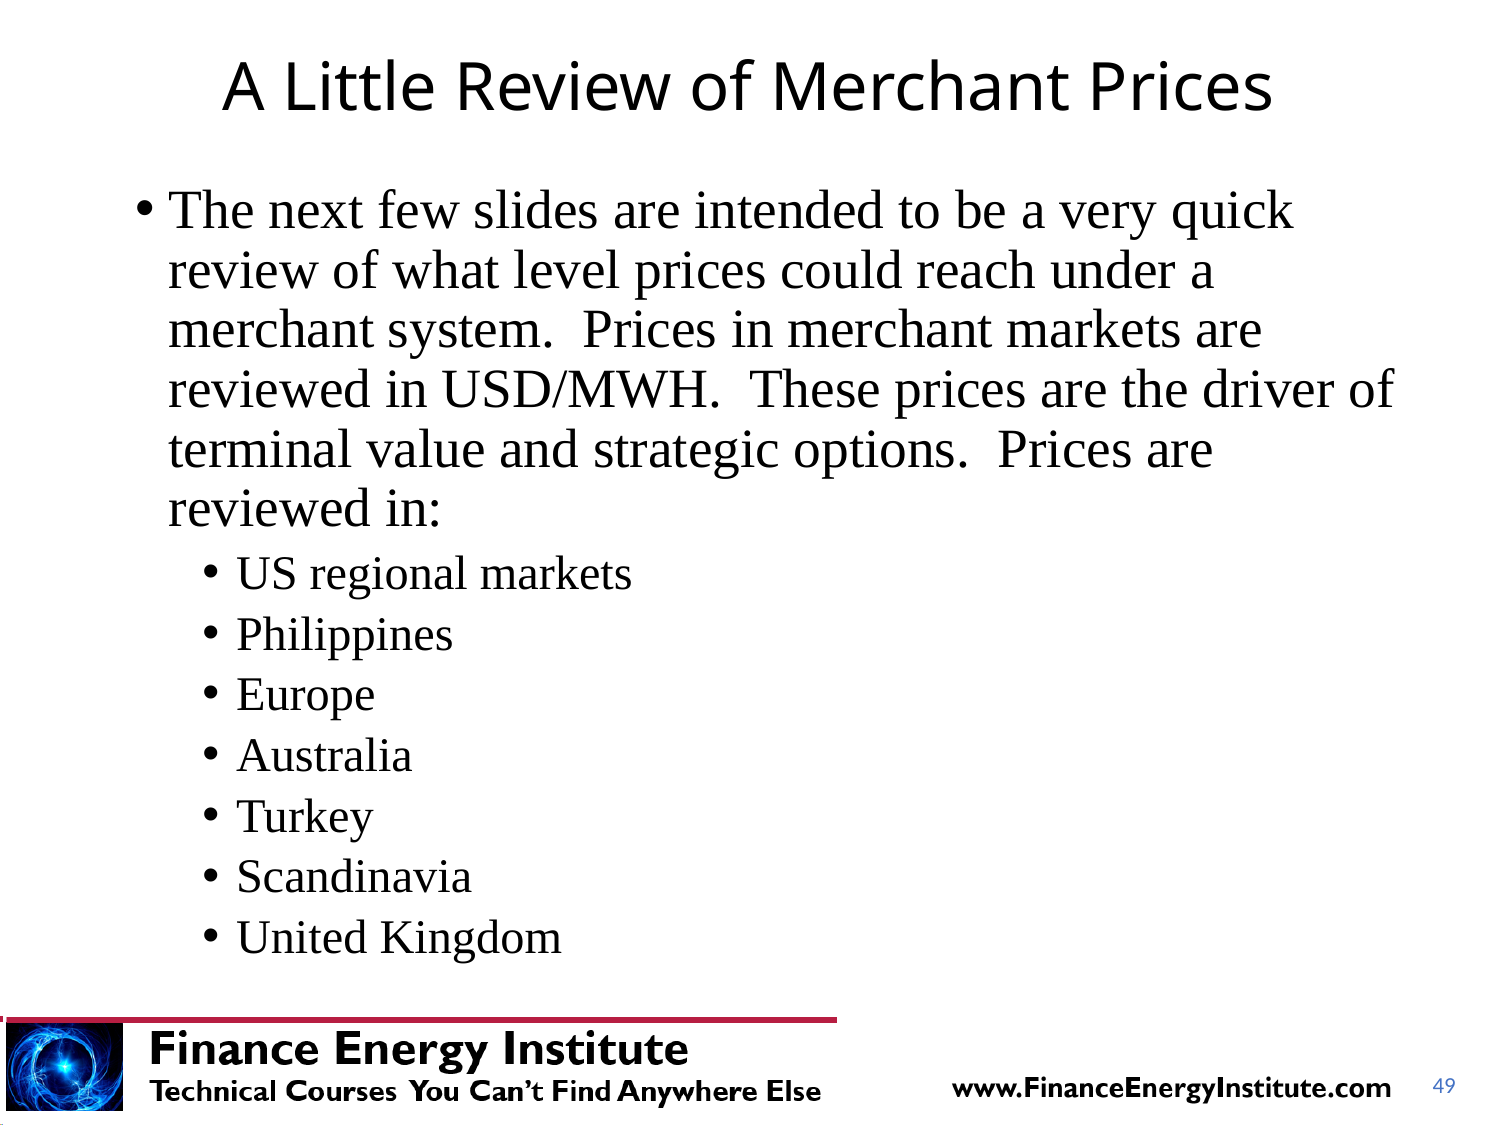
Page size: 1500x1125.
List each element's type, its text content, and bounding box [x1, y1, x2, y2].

picture [0, 1006, 837, 1125]
picture [947, 1071, 1399, 1108]
slide_number 49 [1399, 1063, 1490, 1108]
list The next few slides are intended to be a very quick review of what level prices could reach under a merchant system. Prices in merchant markets are reviewed in USD/MWH. These prices are the driver of terminal value and strategic options. Prices are reviewed in: US regional markets Philippines Europe Australia Turkey Scandinavia United Kingdom [120, 173, 1417, 980]
title A Little Review of Merchant Prices [120, 32, 1378, 146]
